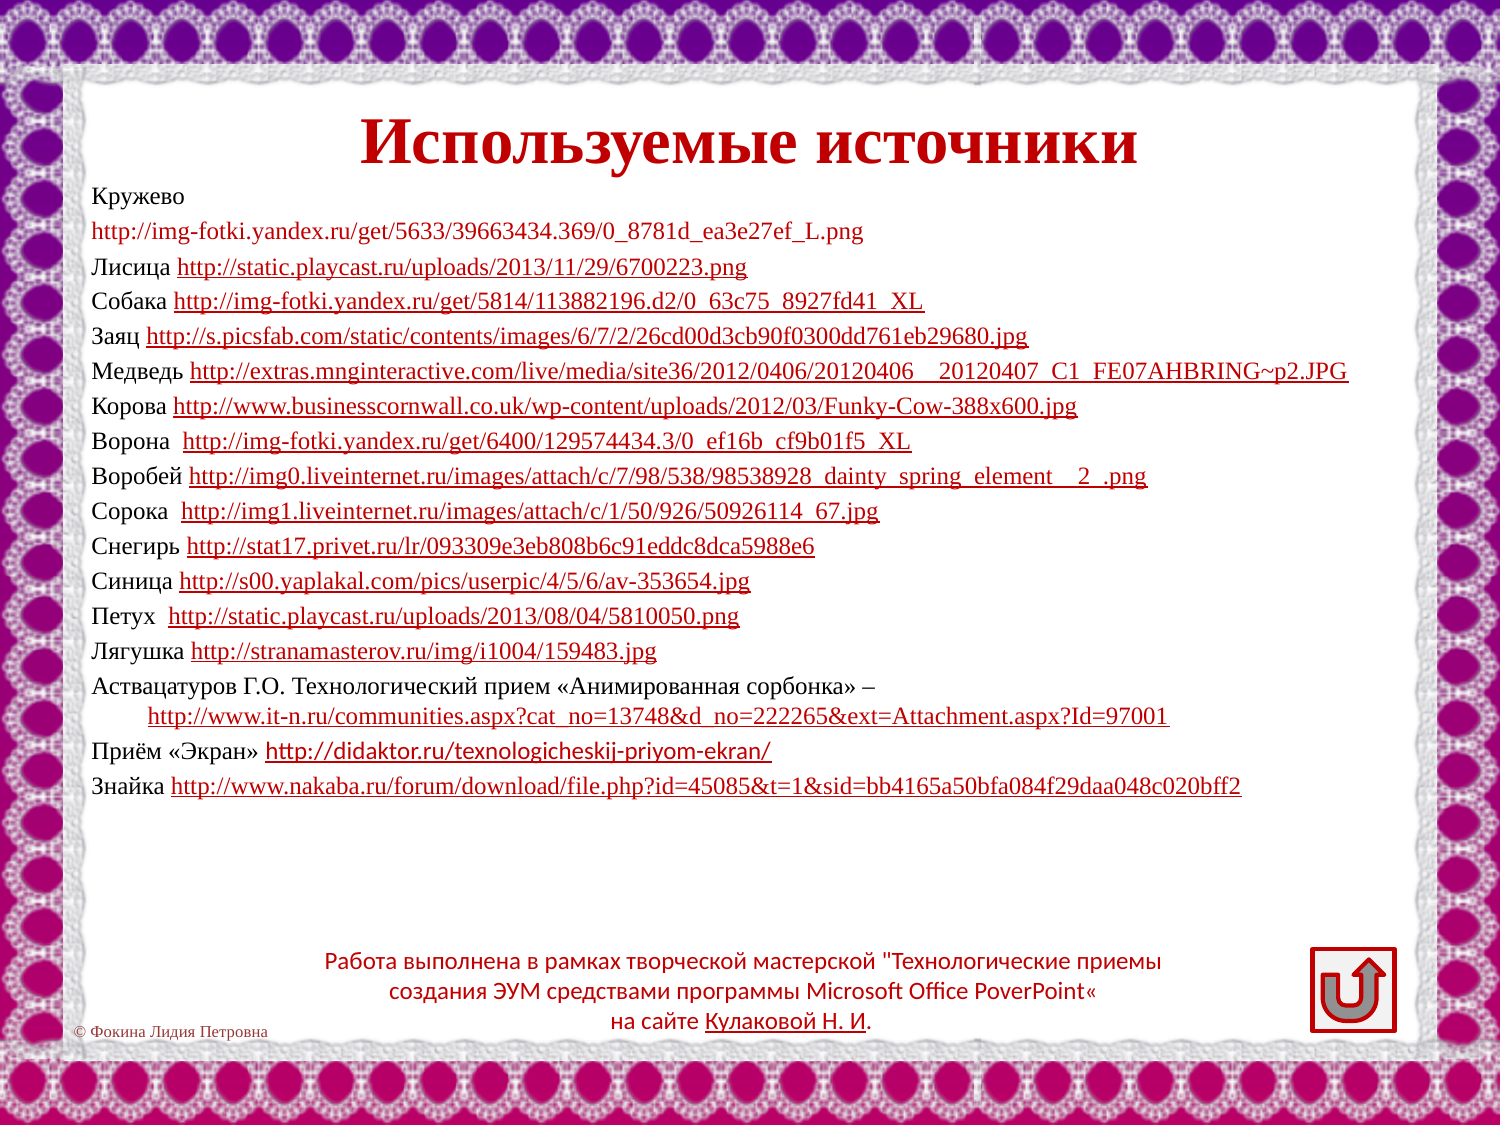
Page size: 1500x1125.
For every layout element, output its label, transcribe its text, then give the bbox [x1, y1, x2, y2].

text_box Работа выполнена в рамках творческой мастерской "Технологические приемы создания ЭУМ средствами программы Microsoft Office PoverPoint« на сайте Кулаковой Н. И. [269, 937, 1219, 1043]
text_box Используемые источники [74, 89, 1425, 233]
picture [0, 0, 1500, 1125]
text_box [1310, 947, 1397, 1033]
picture [1, 67, 89, 1058]
text_box Кружево http://img-fotki.yandex.ru/get/5633/39663434.369/0_8781d_ea3e27ef_L.png Лисица http://static.playcast.ru/uploads/2013/11/29/6700223.png Собака http://img-fotki.yandex.ru/get/5814/113882196.d2/0_63c75_8927fd41_XL Заяц http://s.picsfab.com/static/contents/images/6/7/2/26cd00d3cb90f0300dd761eb29680.jpg Медведь http://extras.mnginteractive.com/live/media/site36/2012/0406/20120406__20120407_C1_FE07AHBRING~p2.JPG Корова http://www.businesscornwall.co.uk/wp-content/uploads/2012/03/Funky-Cow-388x600.jpg Ворона http://img-fotki.yandex.ru/get/6400/129574434.3/0_ef16b_cf9b01f5_XL Воробей http://img0.liveinternet.ru/images/attach/c/7/98/538/98538928_dainty_spring_element__2_.png Сорока http://img1.liveinternet.ru/images/attach/c/1/50/926/50926114_67.jpg Снегирь http://stat17.privet.ru/lr/093309e3eb808b6c91eddc8dca5988e6 Синица http://s00.yaplakal.com/pics/userpic/4/5/6/av-353654.jpg Петух http://static.playcast.ru/uploads/2013/08/04/5810050.png Лягушка http://stranamasterov.ru/img/i1004/159483.jpg Аствацатуров Г.О. Технологический прием «Анимированная сорбонка» – http://www.it-n.ru/communities.aspx?cat_no=13748&d_no=222265&ext=Attachment.aspx?Id=97001 Приём «Экран» http://didaktor.ru/texnologicheskij-priyom-ekran/ Знайка http://www.nakaba.ru/forum/download/file.php?id=45085&t=1&sid=bb4165a50bfa084f29daa048c020bff2 [76, 172, 1427, 856]
